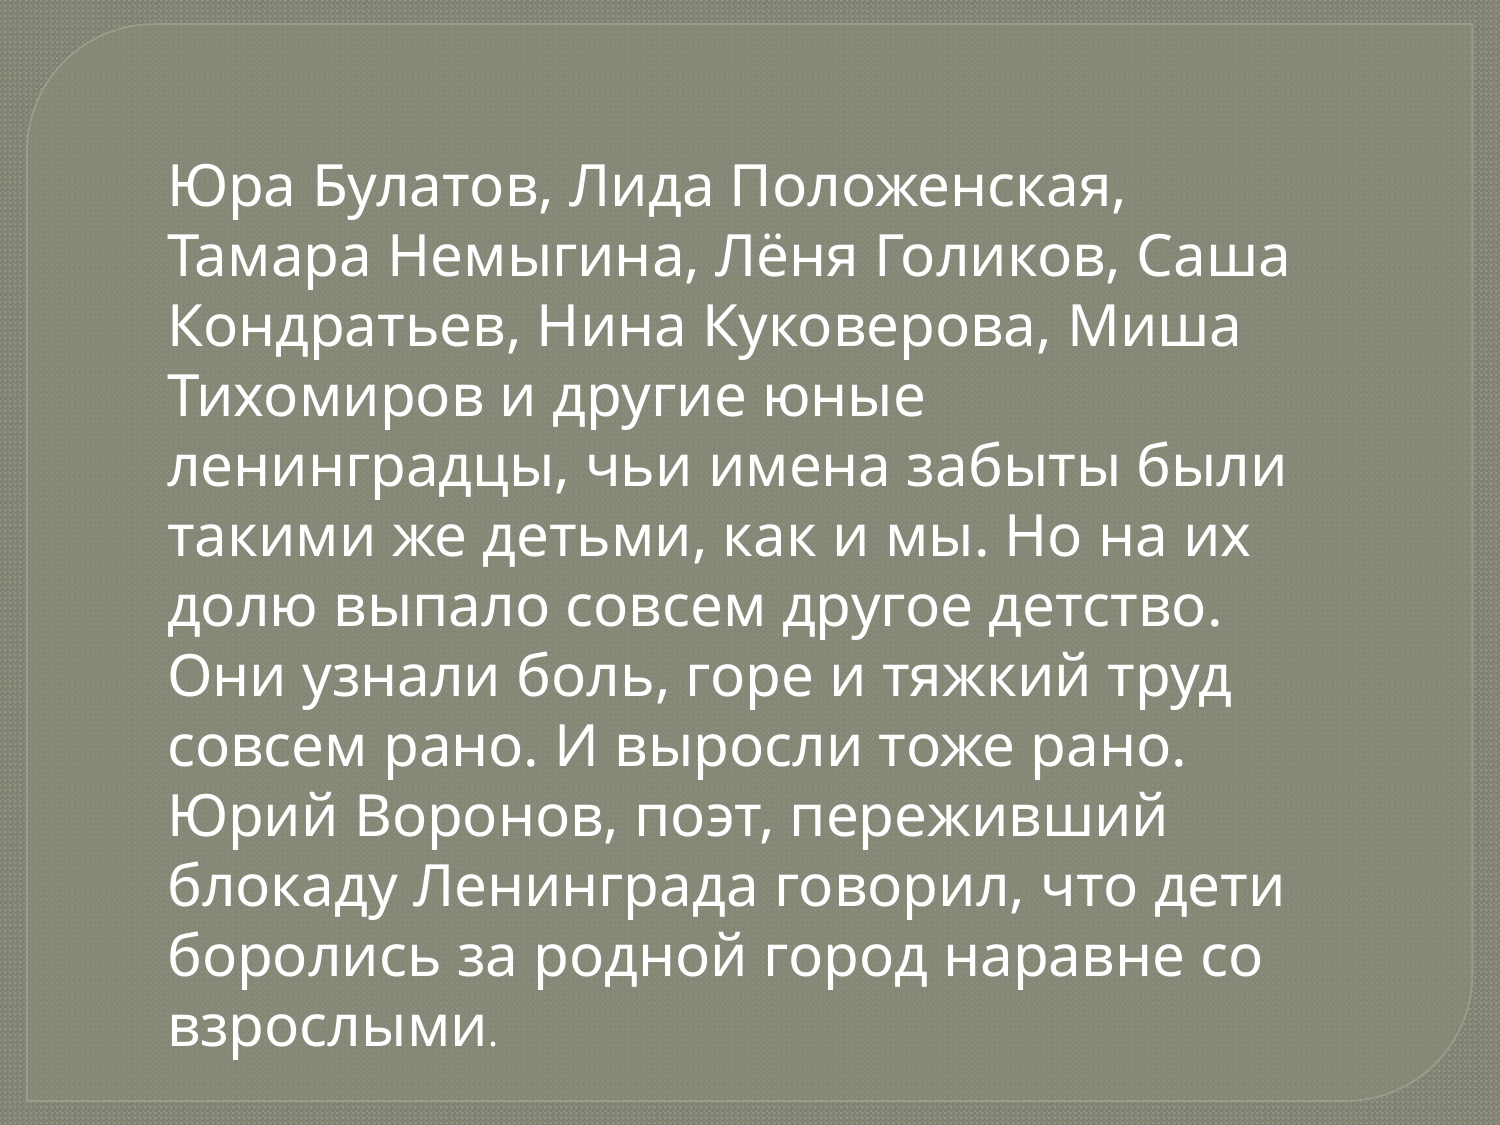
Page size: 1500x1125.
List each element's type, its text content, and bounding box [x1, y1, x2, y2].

text_box Юра Булатов, Лида Положенская, Тамара Немыгина, Лёня Голиков, Саша Кондратьев, Нина Куковерова, Миша Тихомиров и другие юные ленинградцы, чьи имена забыты были такими же детьми, как и мы. Но на их долю выпало совсем другое детство. Они узнали боль, горе и тяжкий труд совсем рано. И выросли тоже рано. Юрий Воронов, поэт, переживший блокаду Ленинграда говорил, что дети боролись за родной город наравне со взрослыми. [152, 140, 1325, 1066]
